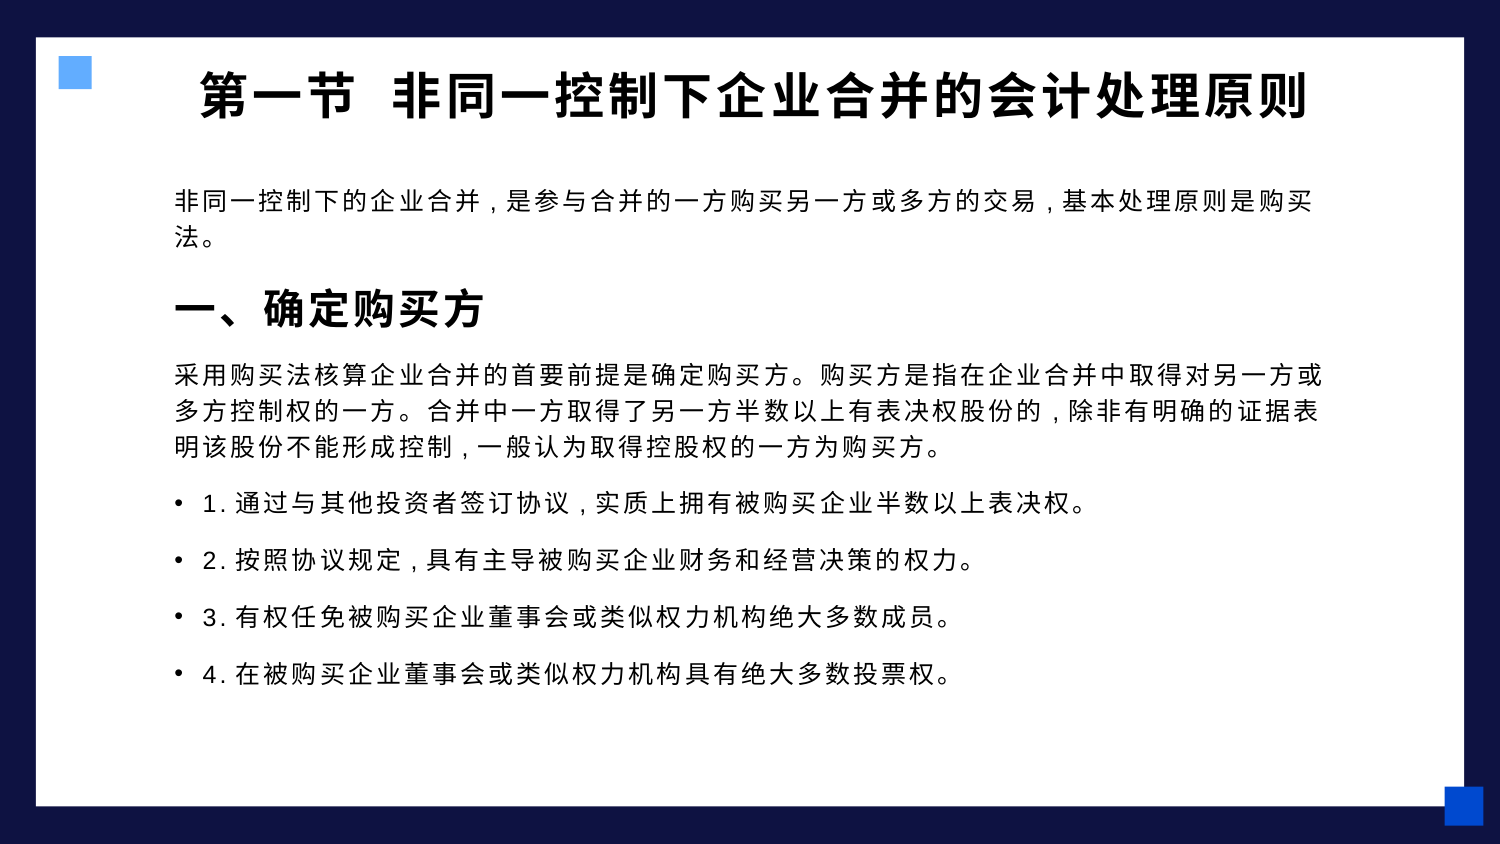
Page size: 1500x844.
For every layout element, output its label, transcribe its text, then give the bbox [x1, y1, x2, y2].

list 非同一控制下的企业合并,是参与合并的一方购买另一方或多方的交易,基本处理原则是购买法。 一、确定购买方 采用购买法核算企业合并的首要前提是确定购买方。购买方是指在企业合并中取得对另一方或多方控制权的一方。合并中一方取得了另一方半数以上有表决权股份的,除非有明确的证据表明该股份不能形成控制,一般认为取得控股权的一方为购买方。 1.通过与其他投资者签订协议,实质上拥有被购买企业半数以上表决权。 2.按照协议规定,具有主导被购买企业财务和经营决策的权力。 3.有权任免被购买企业董事会或类似权力机构绝大多数成员。 4.在被购买企业董事会或类似权力机构具有绝大多数投票权。 [157, 179, 1343, 604]
title 第一节 非同一控制下企业合并的会计处理原则 [159, 43, 1344, 133]
